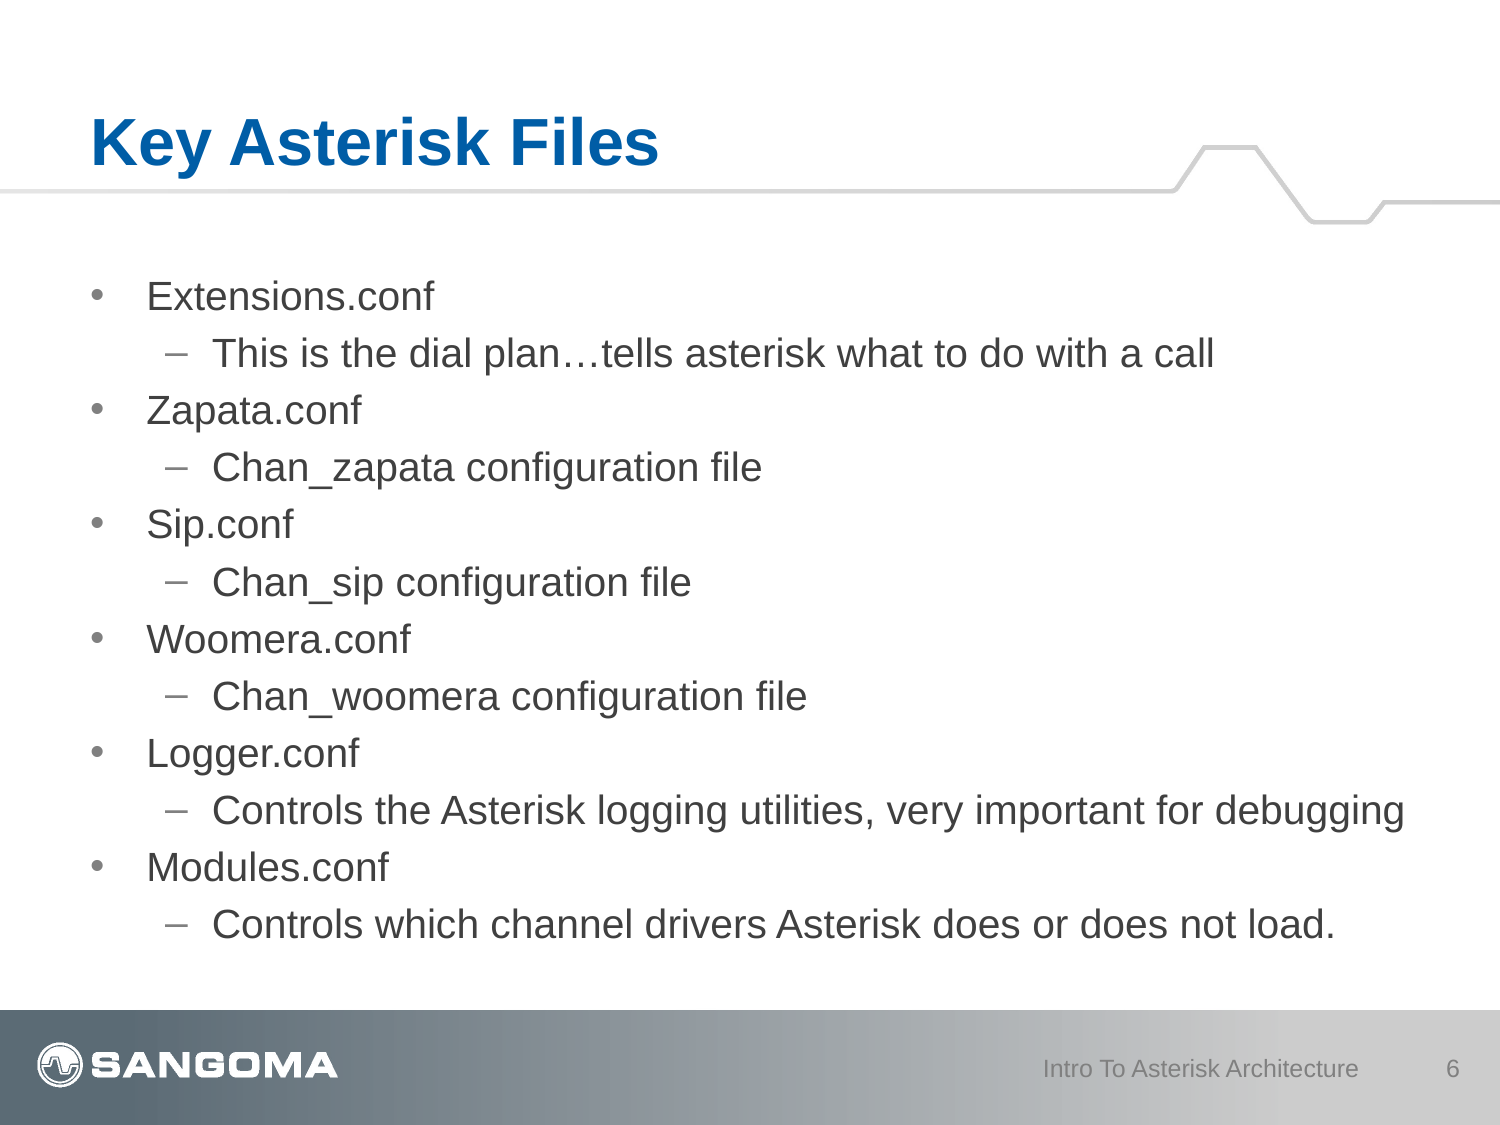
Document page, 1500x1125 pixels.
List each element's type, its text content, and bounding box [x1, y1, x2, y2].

title Key Asterisk Files [75, 45, 1425, 233]
picture [0, 0, 1500, 1125]
list Extensions.conf This is the dial plan…tells asterisk what to do with a call Zapata.conf Chan_zapata configuration file Sip.conf Chan_sip configuration file Woomera.conf Chan_woomera configuration file Logger.conf Controls the Asterisk logging utilities, very important for debugging Modules.conf Controls which channel drivers Asterisk does or does not load. [75, 262, 1425, 1005]
footer Intro To Asterisk Architecture [525, 1037, 1375, 1098]
slide_number 6 [1387, 1037, 1475, 1098]
